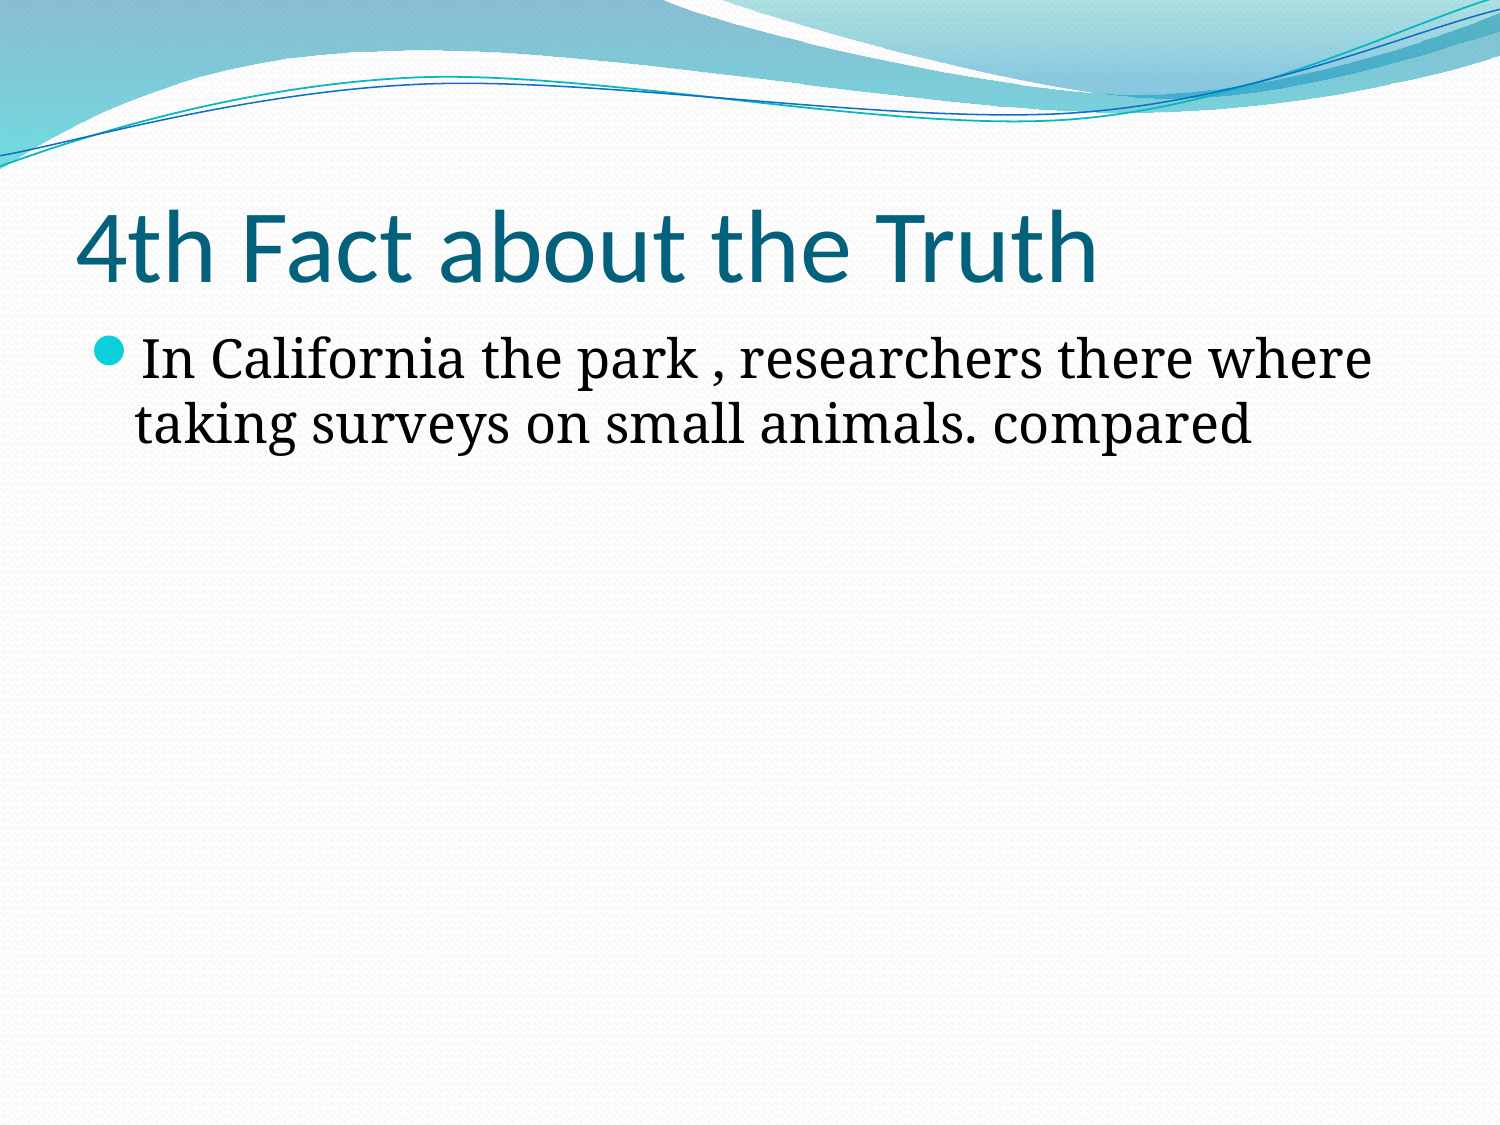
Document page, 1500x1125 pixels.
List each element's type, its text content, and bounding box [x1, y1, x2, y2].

list In California the park , researchers there where taking surveys on small animals. compared [75, 317, 1425, 1038]
title 4th Fact about the Truth [75, 115, 1425, 303]
